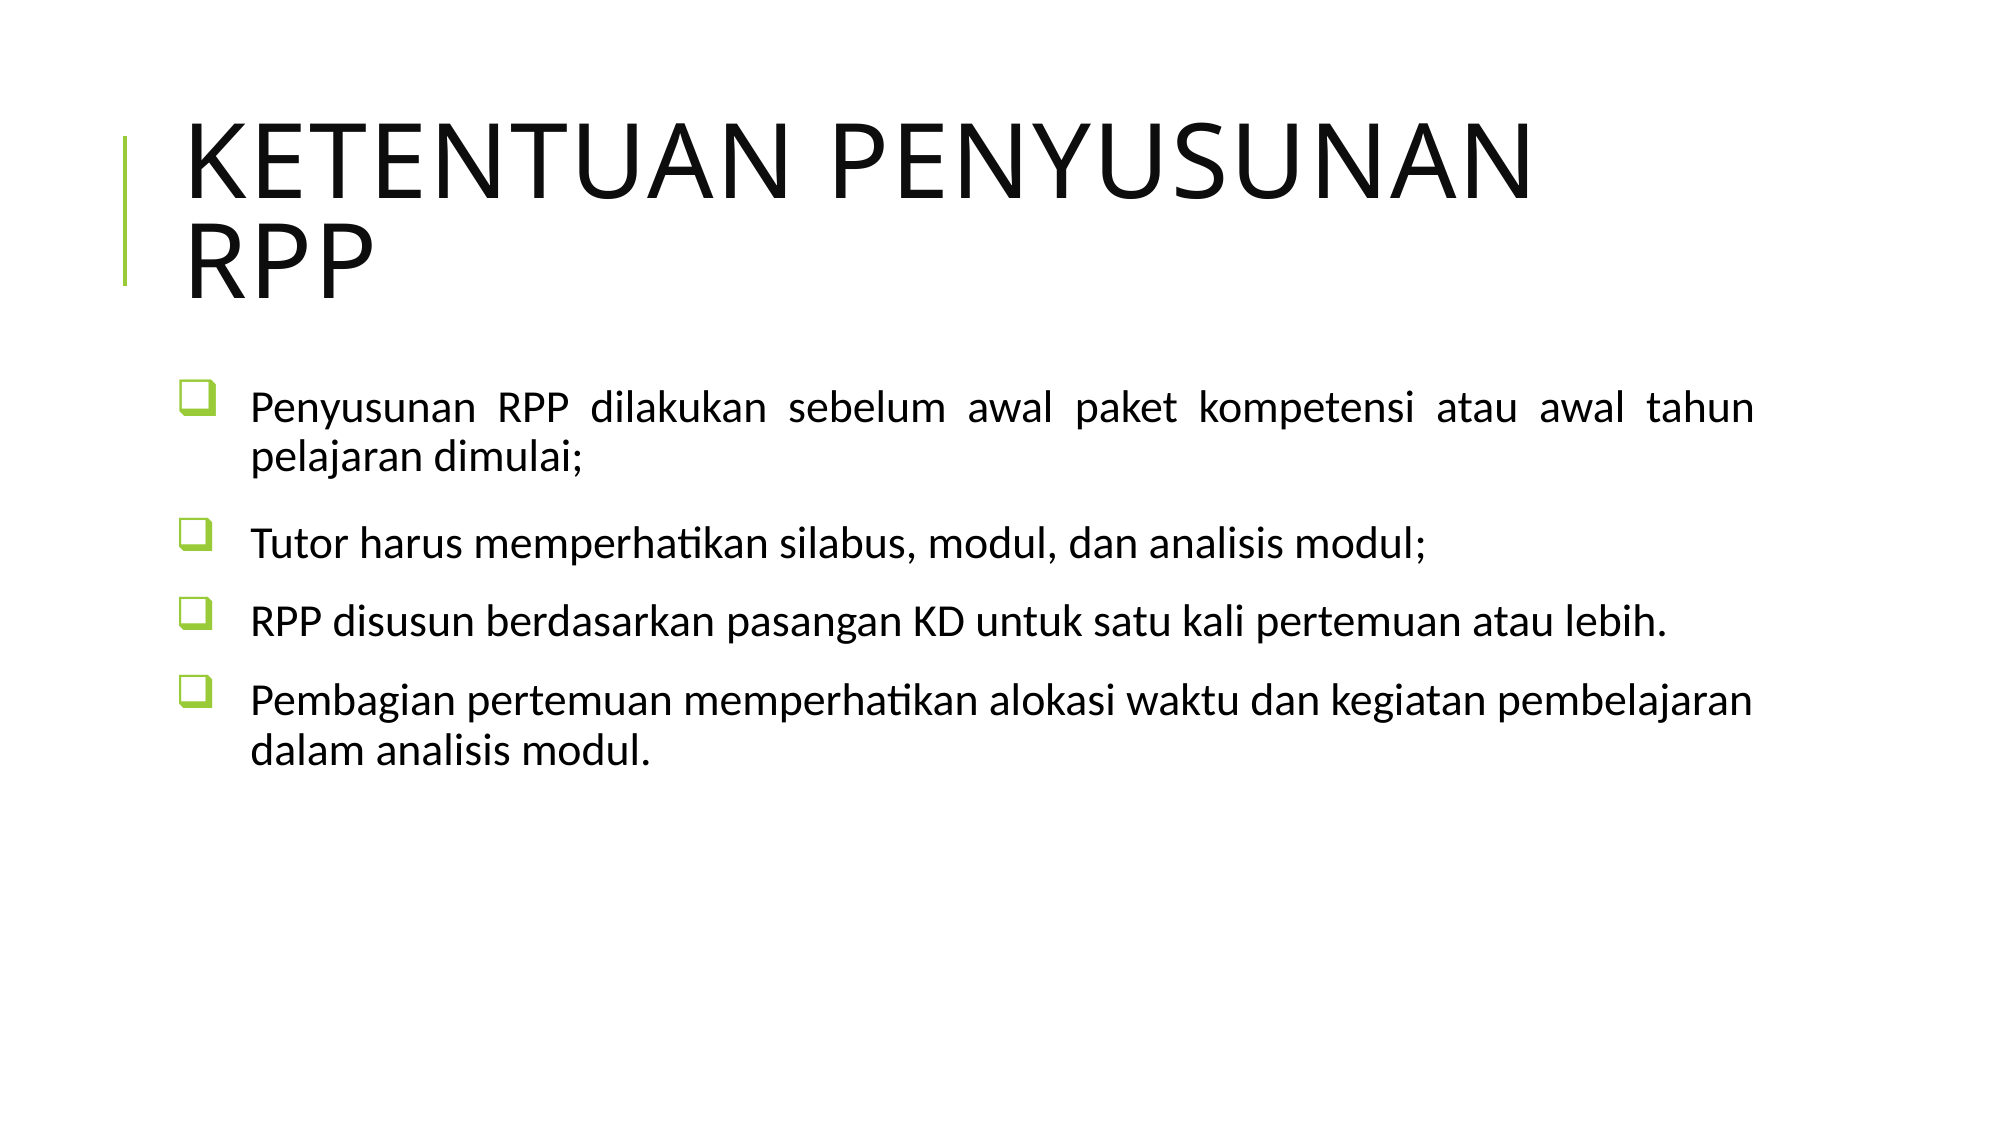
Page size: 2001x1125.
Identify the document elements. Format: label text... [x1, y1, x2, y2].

list Penyusunan RPP dilakukan sebelum awal paket kompetensi atau awal tahun pelajaran dimulai; Tutor harus memperhatikan silabus, modul, dan analisis modul; RPP disusun berdasarkan pasangan KD untuk satu kali pertemuan atau lebih. Pembagian pertemuan memperhatikan alokasi waktu dan kegiatan pembelajaran dalam analisis modul. [168, 375, 1763, 1035]
title Ketentuan penyusunan rpp [168, 96, 1763, 342]
